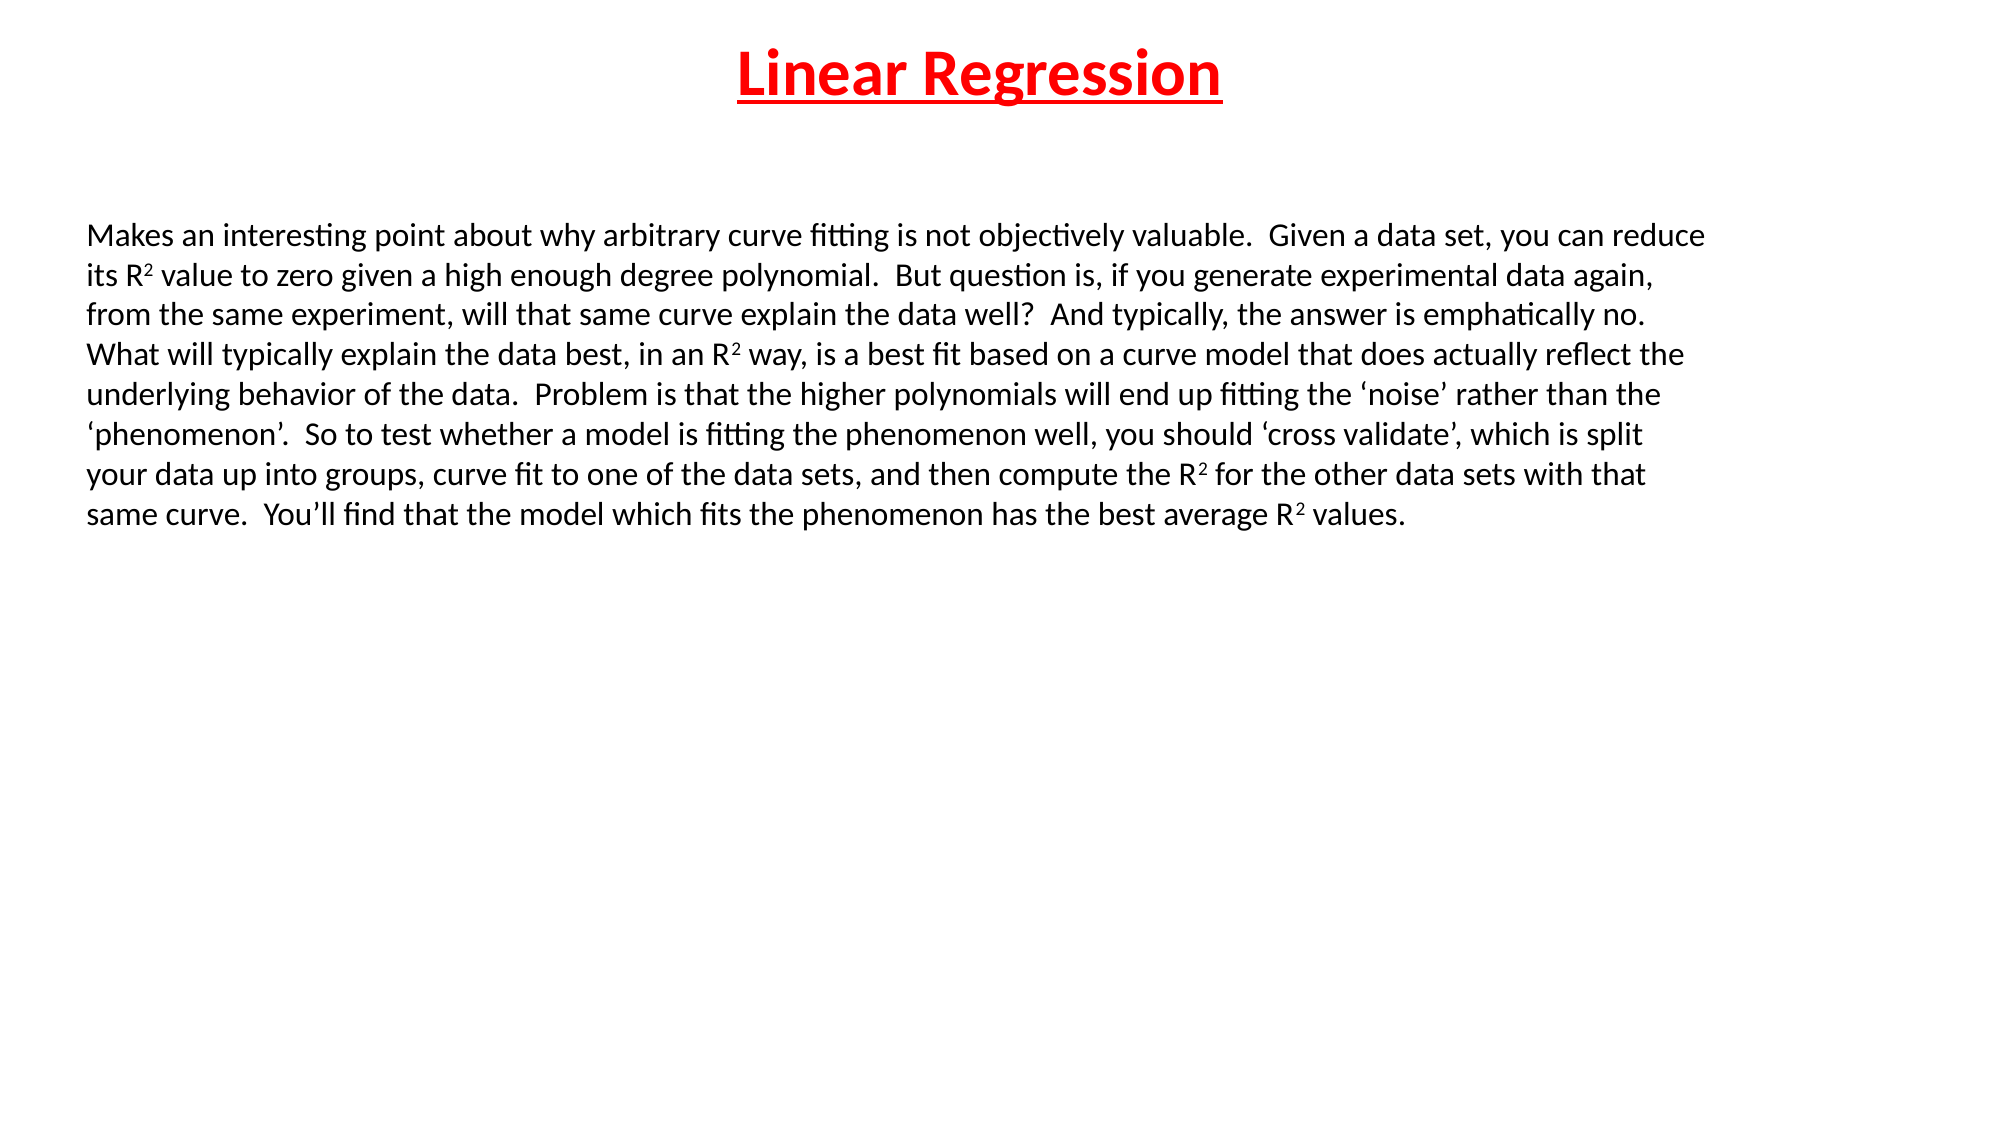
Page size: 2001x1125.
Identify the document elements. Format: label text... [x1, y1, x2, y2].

text_box Makes an interesting point about why arbitrary curve fitting is not objectively valuable. Given a data set, you can reduce its R2 value to zero given a high enough degree polynomial. But question is, if you generate experimental data again, from the same experiment, will that same curve explain the data well? And typically, the answer is emphatically no. What will typically explain the data best, in an R2 way, is a best fit based on a curve model that does actually reflect the underlying behavior of the data. Problem is that the higher polynomials will end up fitting the ‘noise’ rather than the ‘phenomenon’. So to test whether a model is fitting the phenomenon well, you should ‘cross validate’, which is split your data up into groups, curve fit to one of the data sets, and then compute the R2 for the other data sets with that same curve. You’ll find that the model which fits the phenomenon has the best average R2 values. [71, 205, 1729, 540]
text_box Linear Regression [722, 21, 1239, 117]
